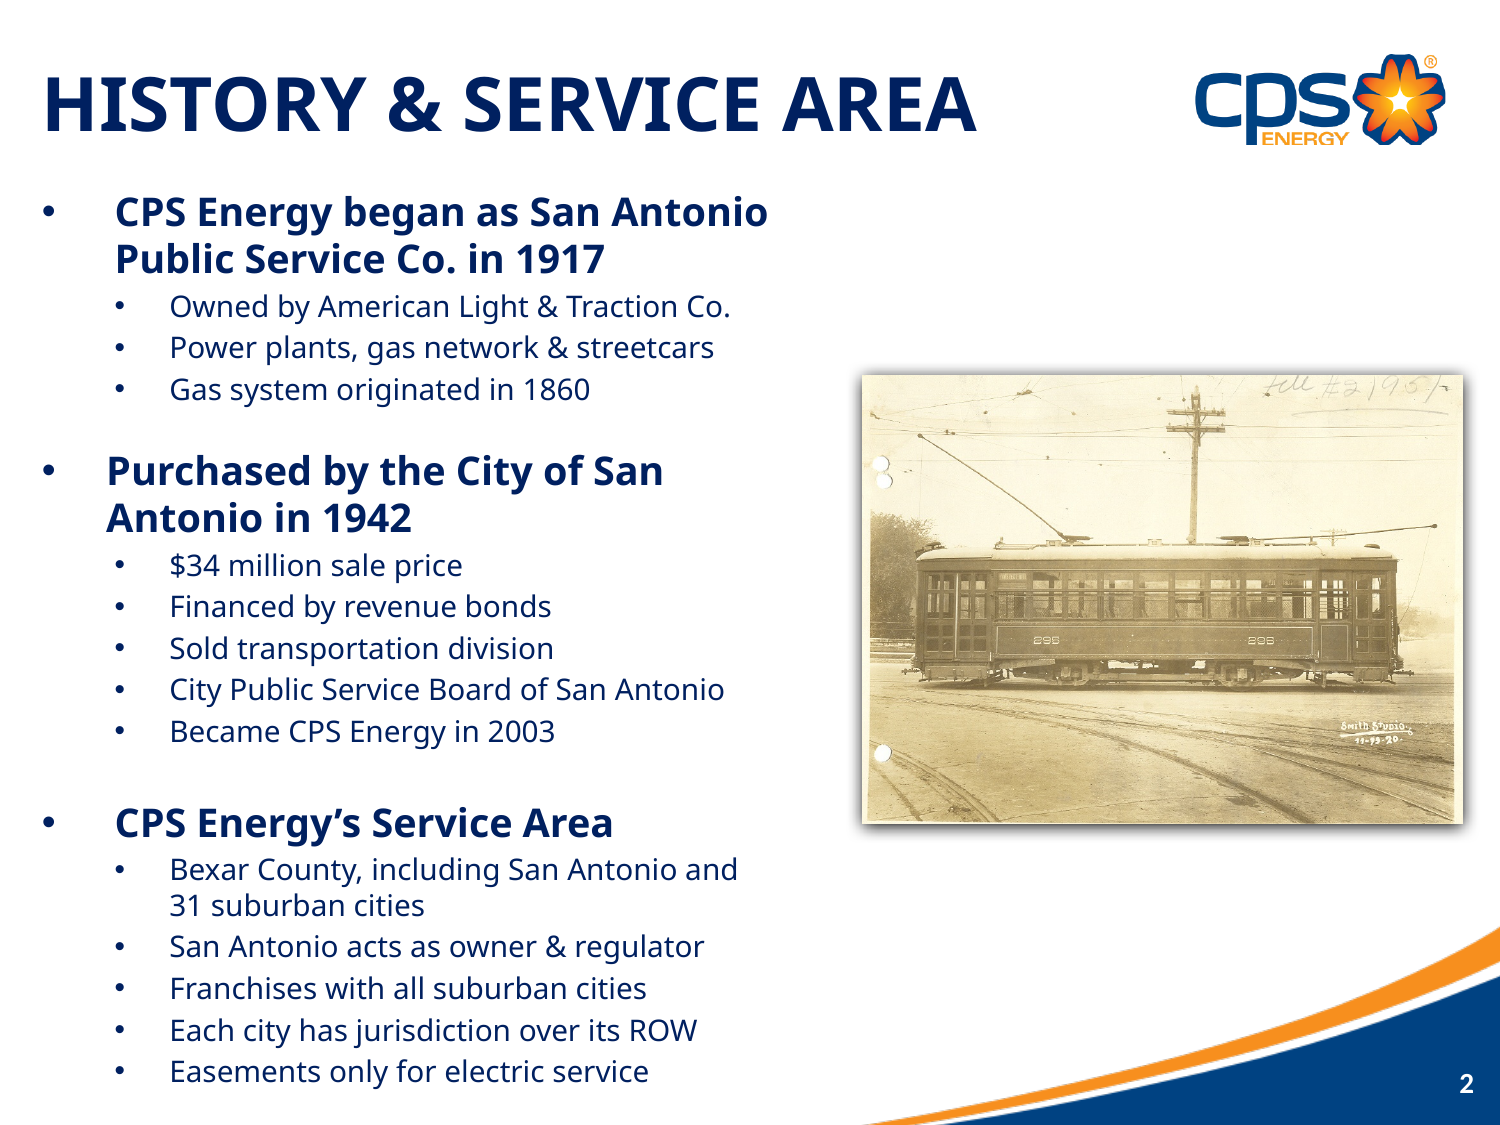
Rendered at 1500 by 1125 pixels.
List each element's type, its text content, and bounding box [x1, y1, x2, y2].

text_box HISTORY & SERVICE AREA [26, 48, 1193, 185]
slide_number 2 [1151, 1051, 1490, 1112]
picture [862, 375, 1463, 824]
text_box CPS Energy began as San Antonio Public Service Co. in 1917 Owned by American Light & Traction Co. Power plants, gas network & streetcars Gas system originated in 1860 Purchased by the City of San Antonio in 1942 $34 million sale price Financed by revenue bonds Sold transportation division City Public Service Board of San Antonio Became CPS Energy in 2003 CPS Energy’s Service Area Bexar County, including San Antonio and 31 suburban cities San Antonio acts as owner & regulator Franchises with all suburban cities Each city has jurisdiction over its ROW Easements only for electric service [26, 179, 841, 1112]
